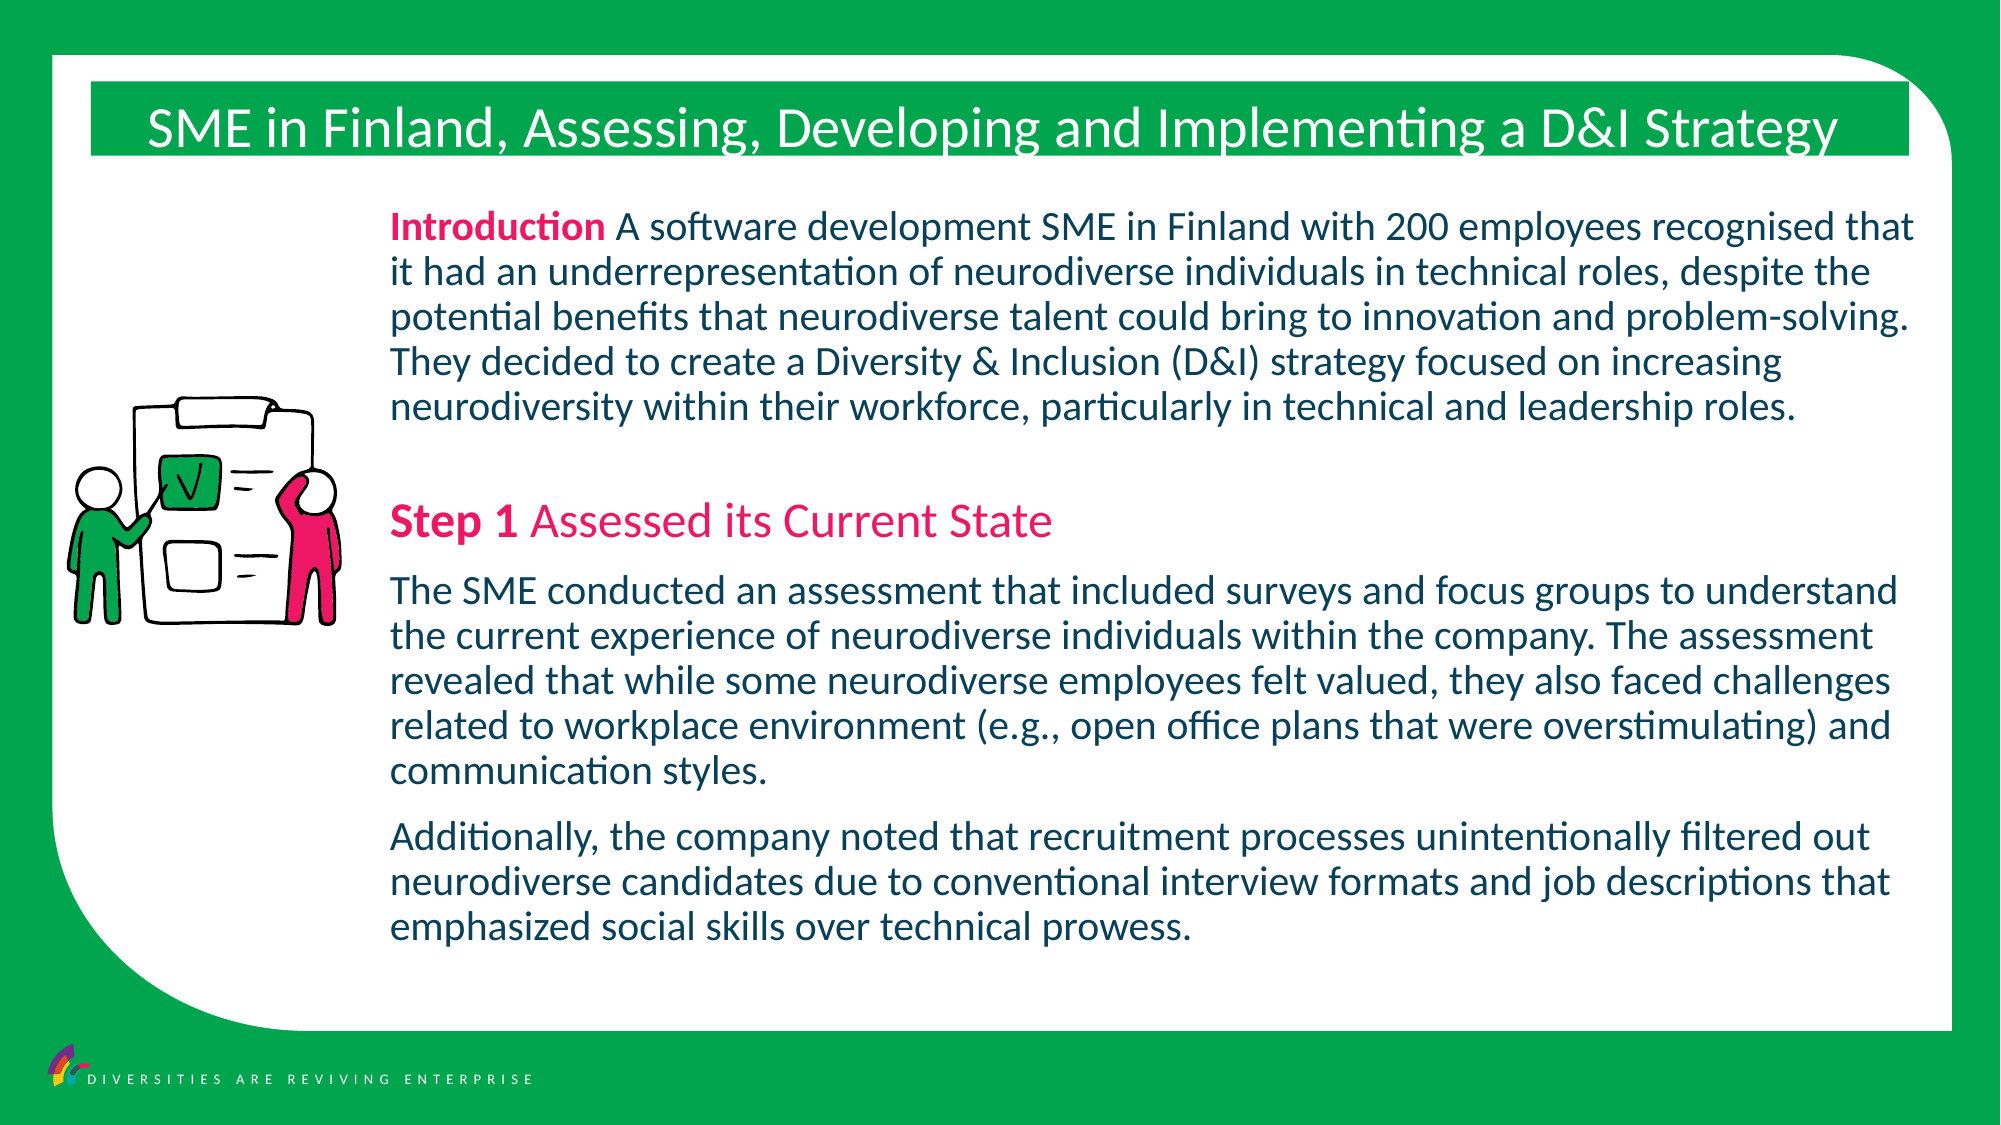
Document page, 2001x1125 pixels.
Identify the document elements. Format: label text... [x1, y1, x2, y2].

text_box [66, 396, 342, 626]
text_box SME in Finland, Assessing, Developing and Implementing a D&I Strategy [90, 81, 1909, 156]
text_box Introduction A software development SME in Finland with 200 employees recognised that it had an underrepresentation of neurodiverse individuals in technical roles, despite the potential benefits that neurodiverse talent could bring to innovation and problem-solving. They decided to create a Diversity & Inclusion (D&I) strategy focused on increasing neurodiversity within their workforce, particularly in technical and leadership roles. Step 1 Assessed its Current State The SME conducted an assessment that included surveys and focus groups to understand the current experience of neurodiverse individuals within the company. The assessment revealed that while some neurodiverse employees felt valued, they also faced challenges related to workplace environment (e.g., open office plans that were overstimulating) and communication styles. Additionally, the company noted that recruitment processes unintentionally filtered out neurodiverse candidates due to conventional interview formats and job descriptions that emphasized social skills over technical prowess. [374, 197, 1951, 394]
